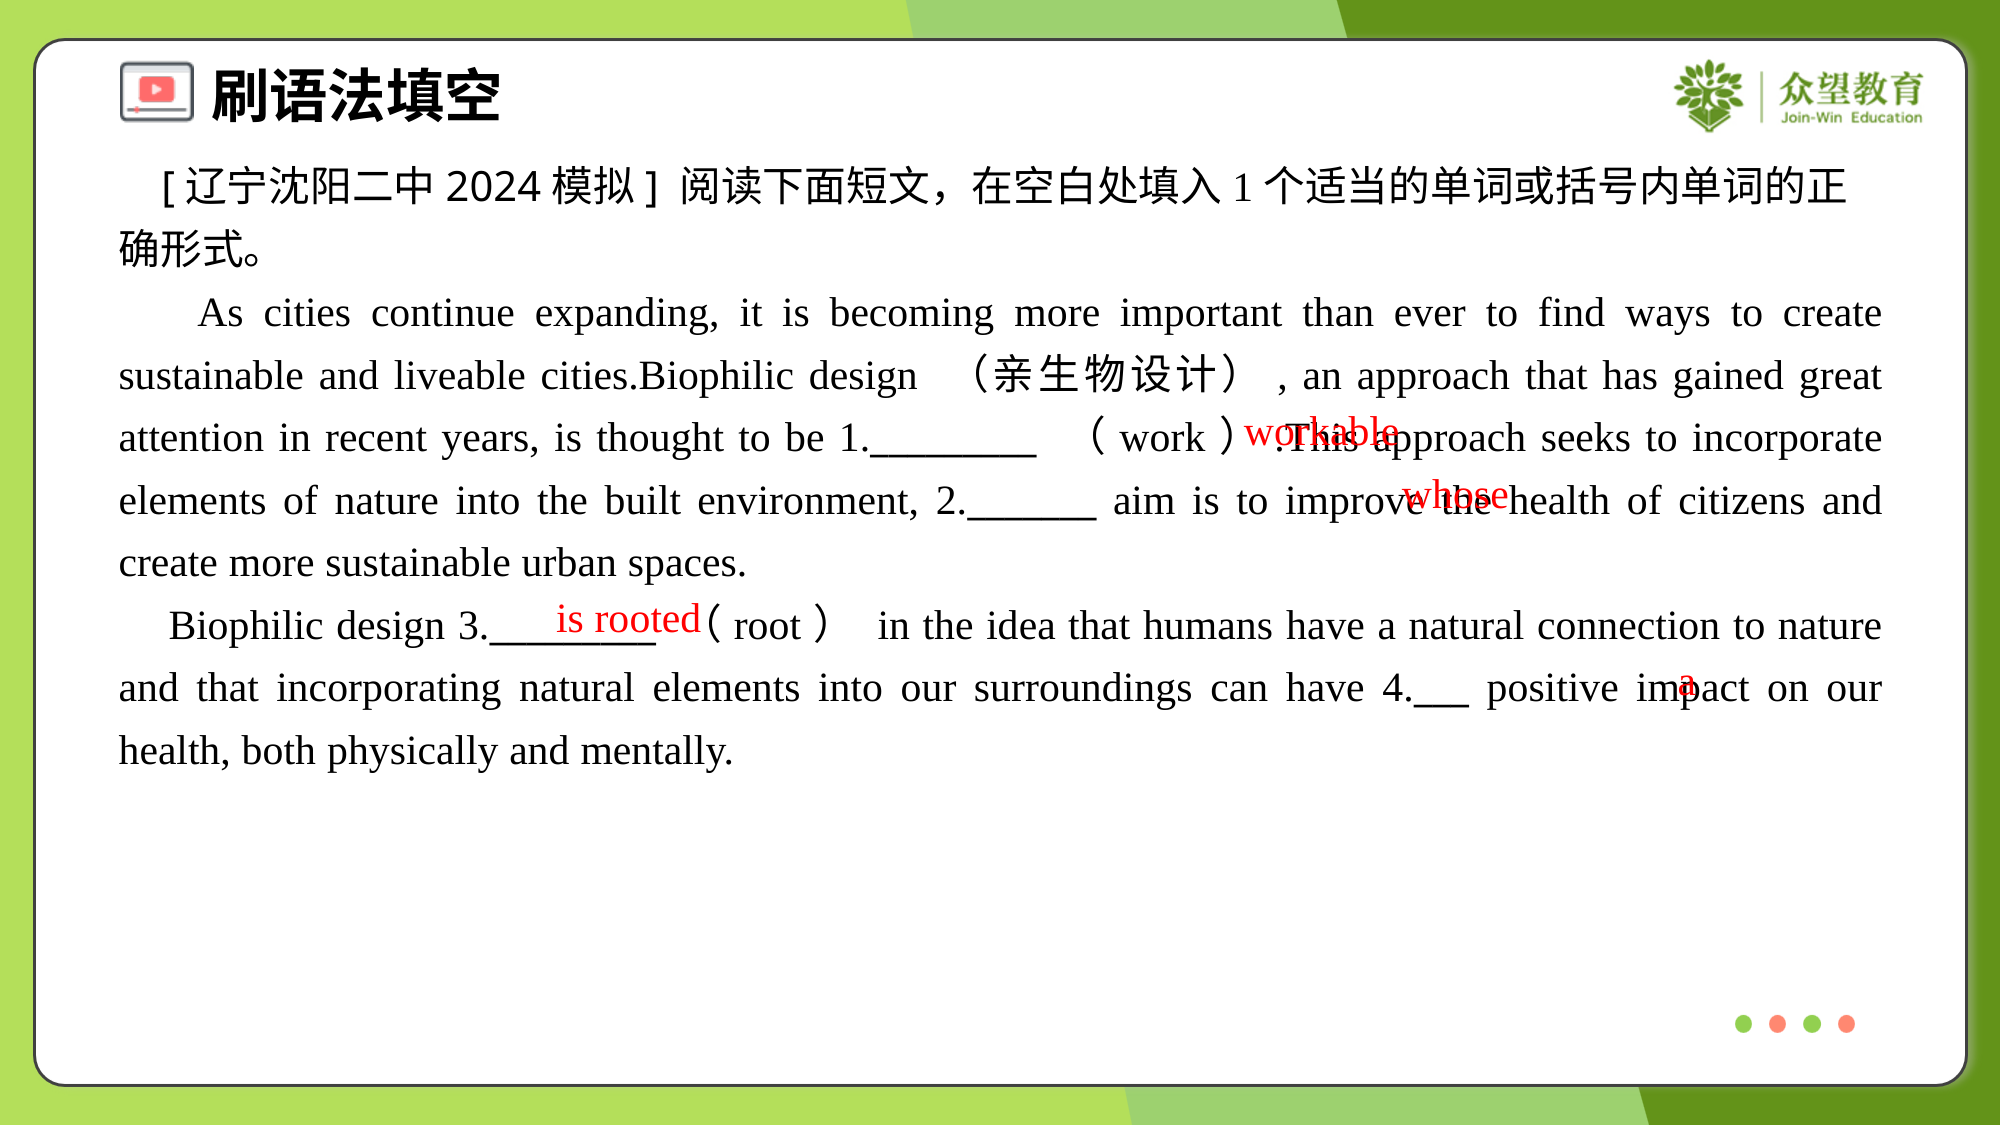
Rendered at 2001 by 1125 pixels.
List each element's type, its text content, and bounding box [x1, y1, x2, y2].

text_box workable [1239, 391, 1405, 449]
text_box a [1673, 641, 1701, 699]
picture [0, 0, 2000, 1125]
text_box is rooted [546, 578, 711, 636]
text_box whose [1397, 453, 1514, 512]
text_box [辽宁沈阳二中2024模拟] 阅读下面短文，在空白处填入1个适当的单词或括号内单词的正确形式。 As cities continue expanding, it is becoming more important than ever to find ways to create sustainable and liveable cities.Biophilic design （亲生物设计）, an approach that has gained great attention in recent years, is thought to be 1._________ （work）.This approach seeks to incorporate elements of nature into the built environment, 2._______ aim is to improve the health of citizens and create more sustainable urban spaces. Biophilic design 3._________ （root） in the idea that humans have a natural connection to nature and that incorporating natural elements into our surroundings can have 4.___ positive impact on our health, both physically and mentally. [118, 147, 1883, 773]
